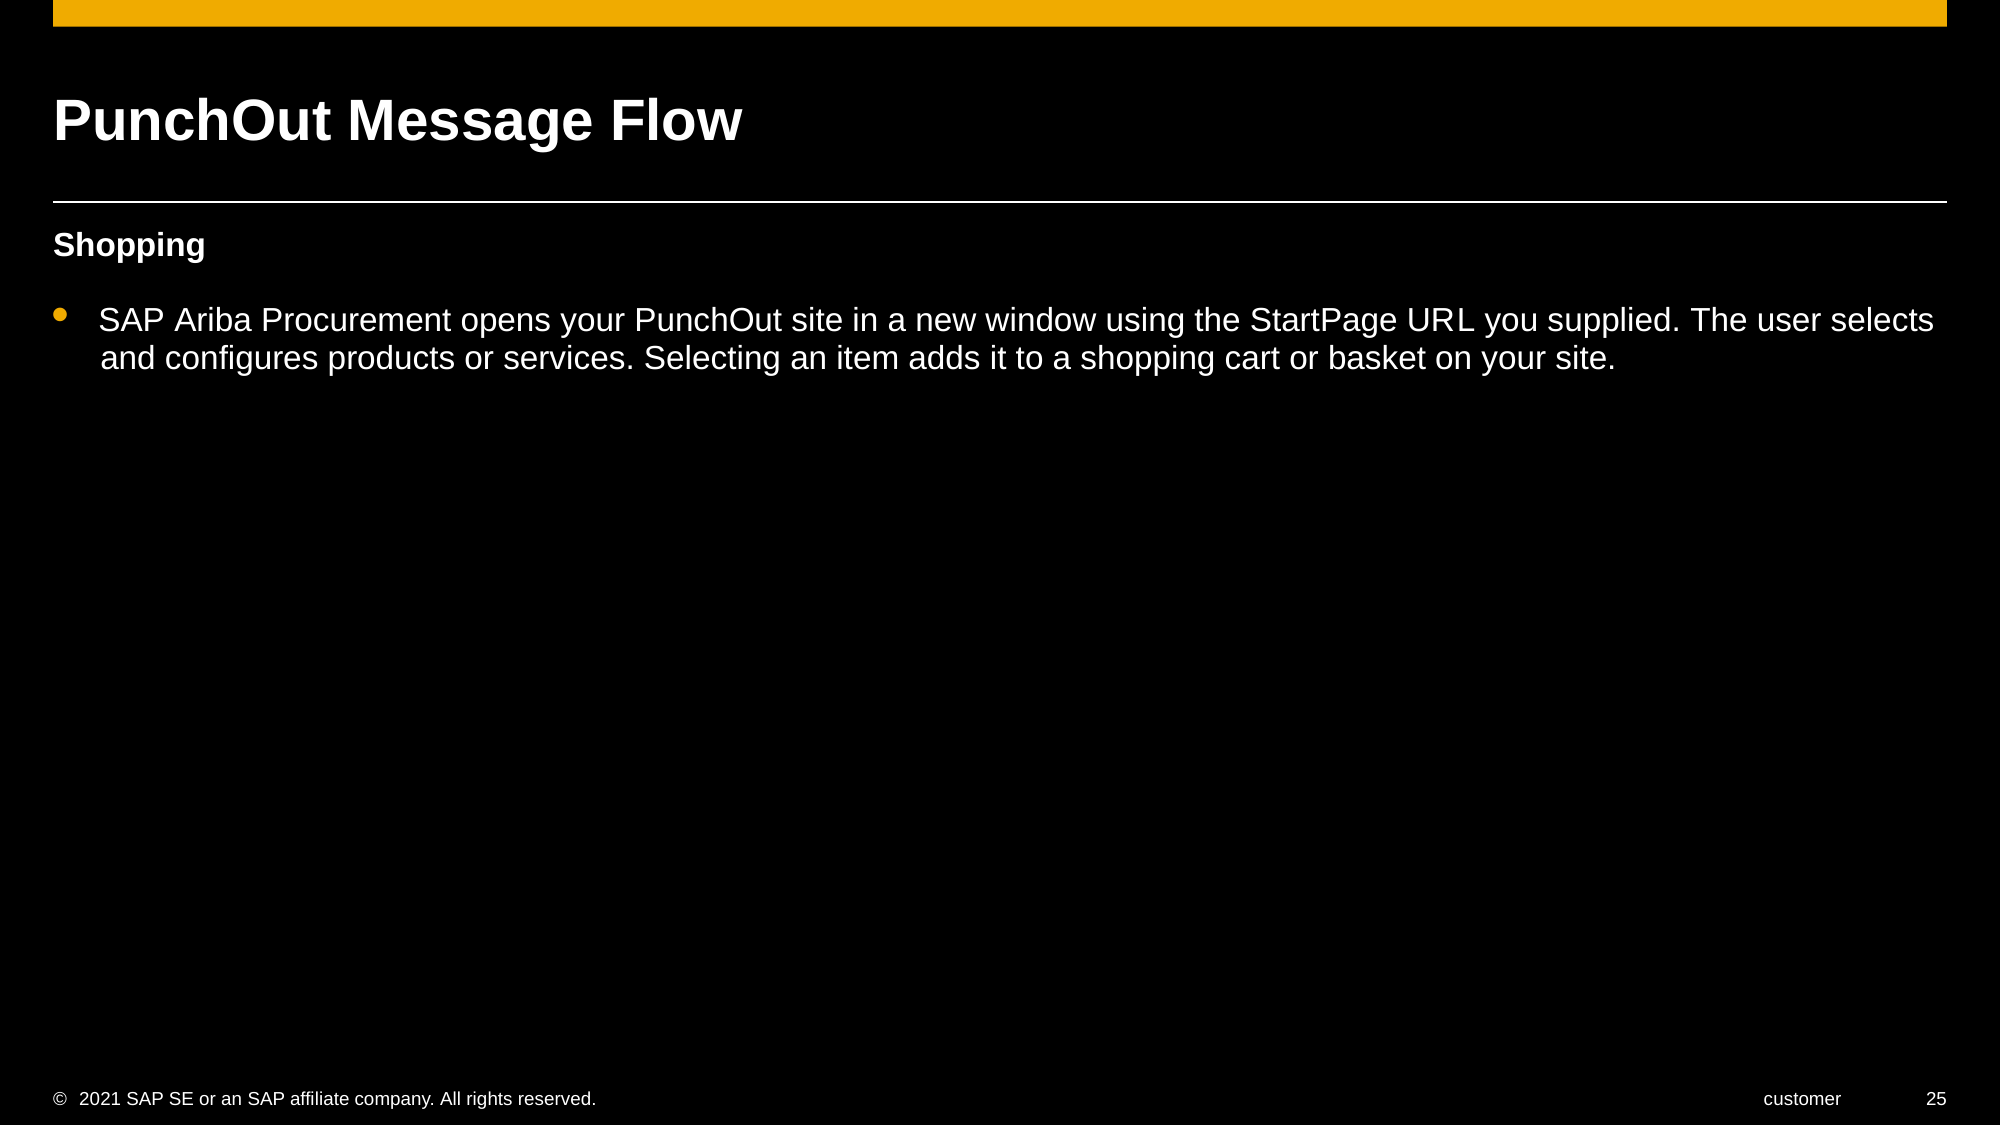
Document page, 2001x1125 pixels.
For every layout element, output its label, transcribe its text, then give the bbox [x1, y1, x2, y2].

text_box PunchOut Message Flow [53, 82, 744, 153]
text_box [52, 0, 1948, 27]
text_box and configures products or services. Selecting an item adds it to a shopping cart or basket on your site. [100, 336, 1620, 377]
text_box [0, 0, 2000, 1125]
text_box © 2021 SAP SE or an SAP affiliate company. All rights reserved. customer 25 [53, 1087, 1947, 1110]
text_box Shopping [53, 223, 207, 264]
text_box •SAP Ariba Procurement opens your PunchOut site in a new window using the StartPage URL you supplied. The user selects [51, 281, 1935, 341]
